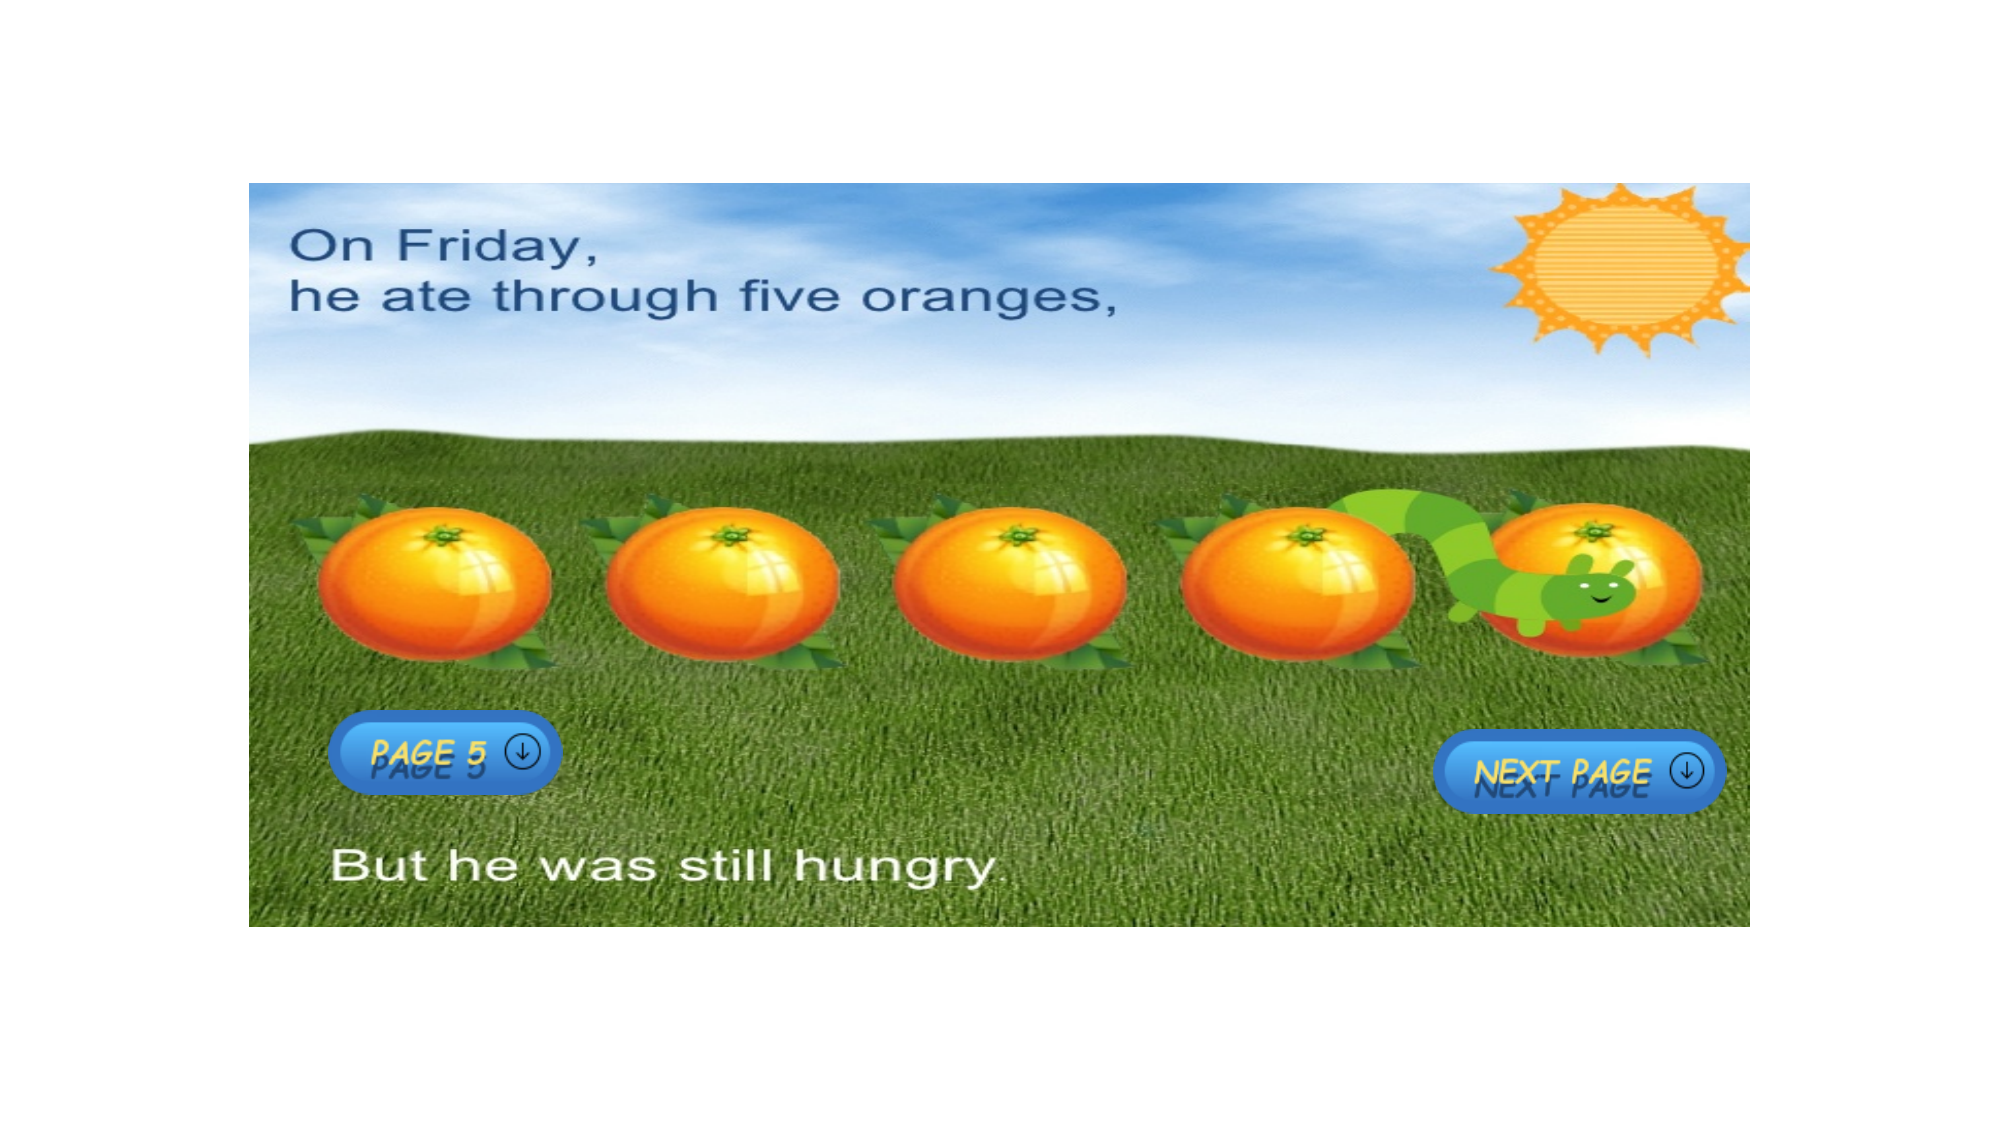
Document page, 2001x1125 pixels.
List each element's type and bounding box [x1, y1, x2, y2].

picture [249, 183, 1750, 927]
